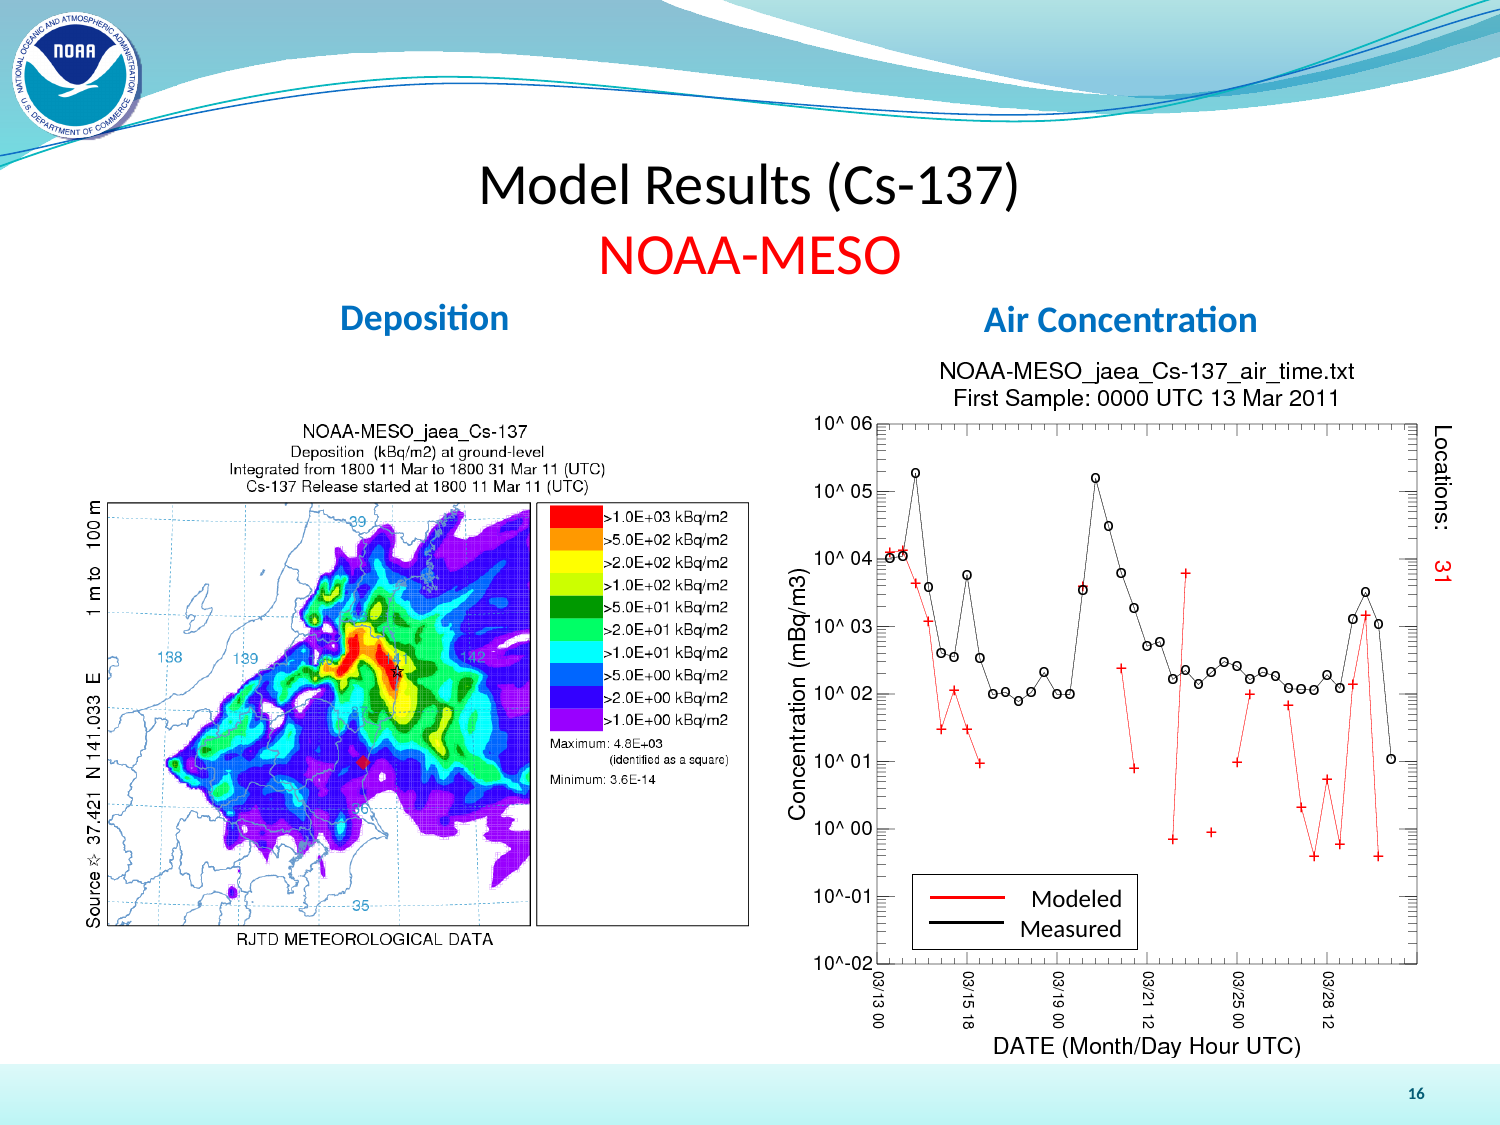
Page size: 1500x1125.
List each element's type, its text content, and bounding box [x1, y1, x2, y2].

picture [85, 424, 749, 946]
text_box Air Concentration [958, 287, 1284, 348]
text_box Deposition [262, 285, 588, 346]
picture [12, 12, 138, 138]
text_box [912, 874, 1138, 951]
slide_number 16 [1299, 1070, 1425, 1103]
picture [788, 362, 1452, 1059]
text_box Model Results (Cs-137) NOAA-MESO [74, 138, 1425, 275]
